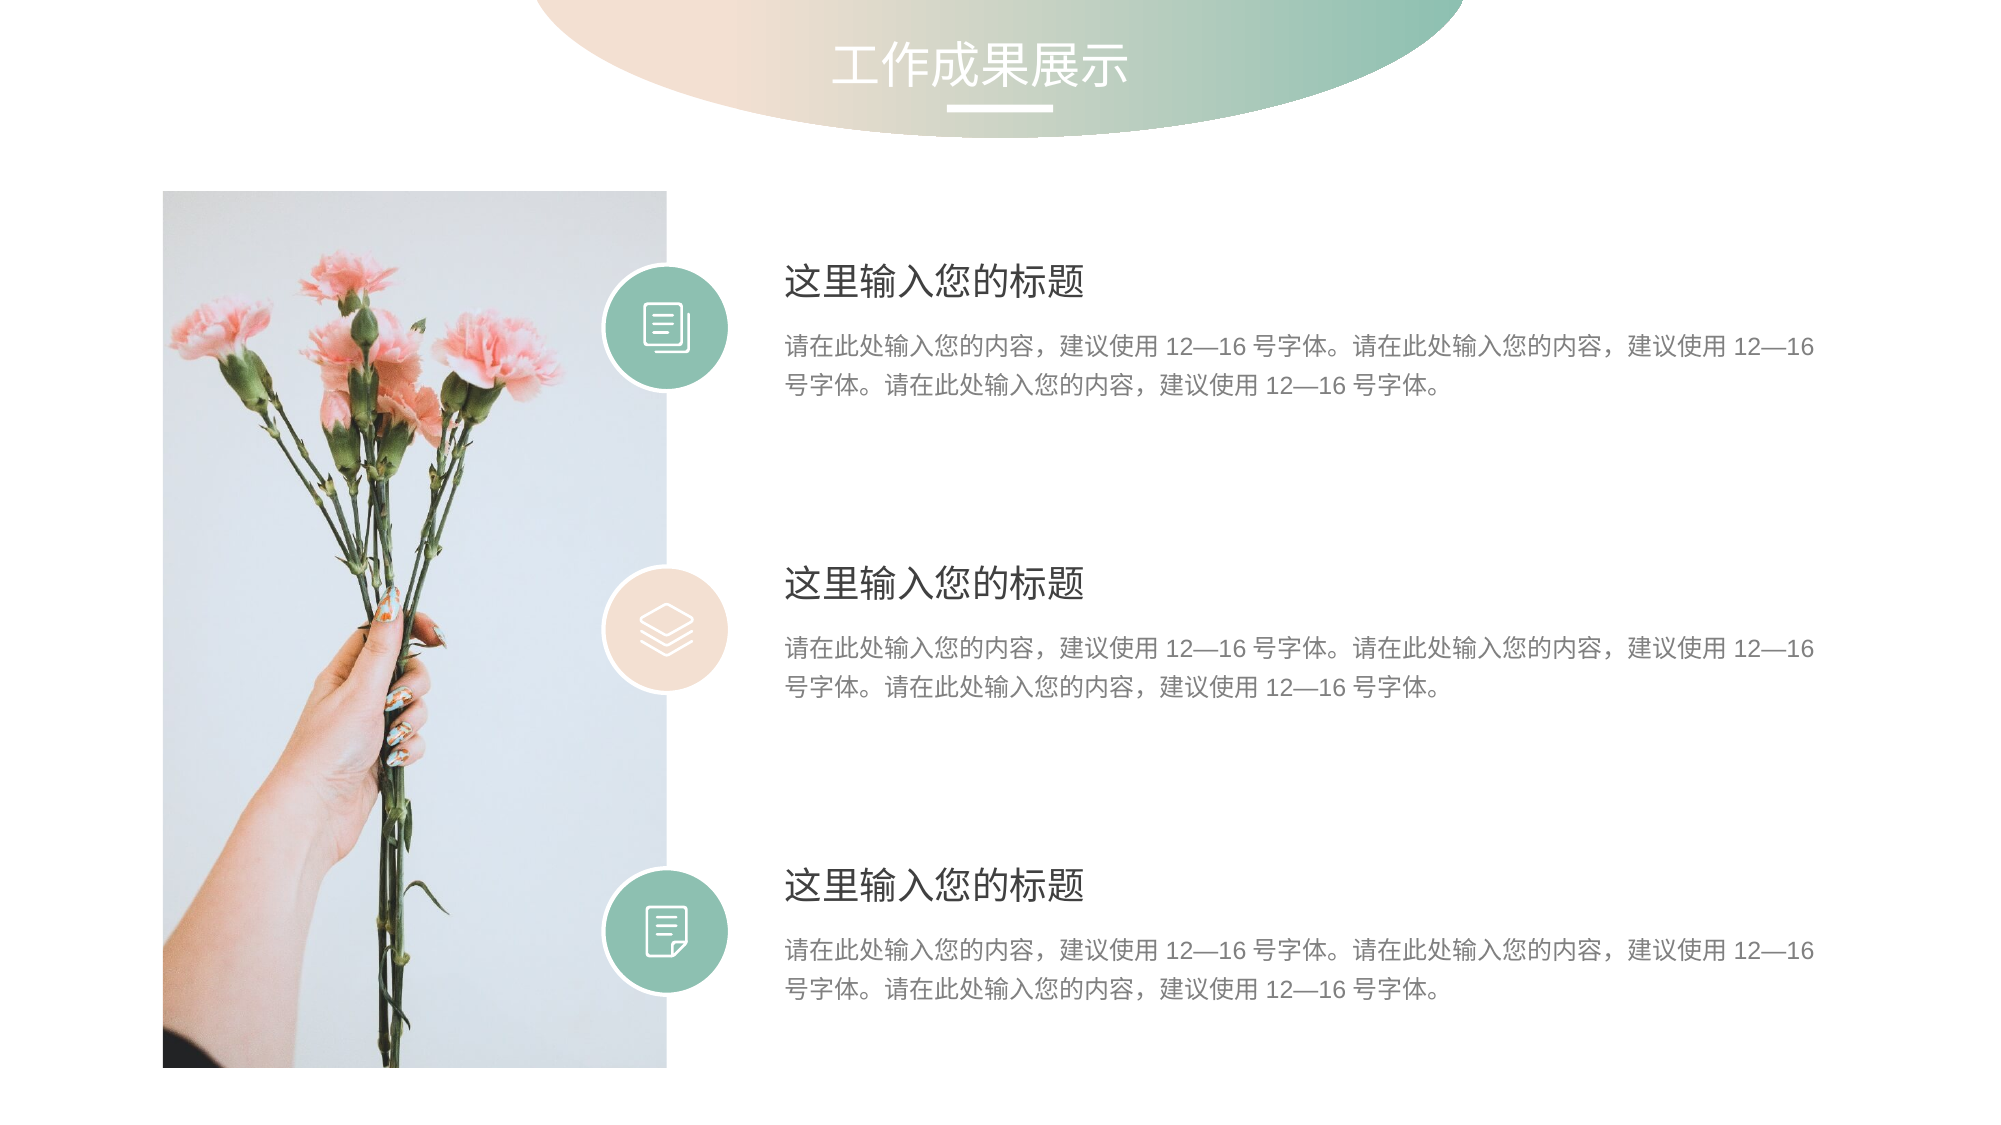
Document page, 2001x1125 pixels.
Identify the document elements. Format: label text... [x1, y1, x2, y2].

text_box [667, 263, 732, 393]
text_box 这里输入您的标题 [769, 552, 1206, 613]
text_box 这里输入您的标题 [769, 854, 1206, 915]
text_box 请在此处输入您的内容，建议使用12—16号字体。请在此处输入您的内容，建议使用12—16号字体。请在此处输入您的内容，建议使用12—16号字体。 [769, 314, 1838, 407]
text_box 工作成果展示 [815, 25, 1185, 101]
picture [162, 191, 667, 1068]
text_box 这里输入您的标题 [769, 250, 1206, 311]
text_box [639, 602, 694, 657]
text_box [535, 0, 1465, 139]
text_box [643, 302, 690, 354]
text_box [667, 867, 732, 996]
text_box 请在此处输入您的内容，建议使用12—16号字体。请在此处输入您的内容，建议使用12—16号字体。请在此处输入您的内容，建议使用12—16号字体。 [769, 917, 1838, 1011]
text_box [645, 905, 688, 958]
text_box 请在此处输入您的内容，建议使用12—16号字体。请在此处输入您的内容，建议使用12—16号字体。请在此处输入您的内容，建议使用12—16号字体。 [769, 615, 1838, 709]
text_box [946, 103, 1054, 113]
text_box [667, 565, 732, 694]
